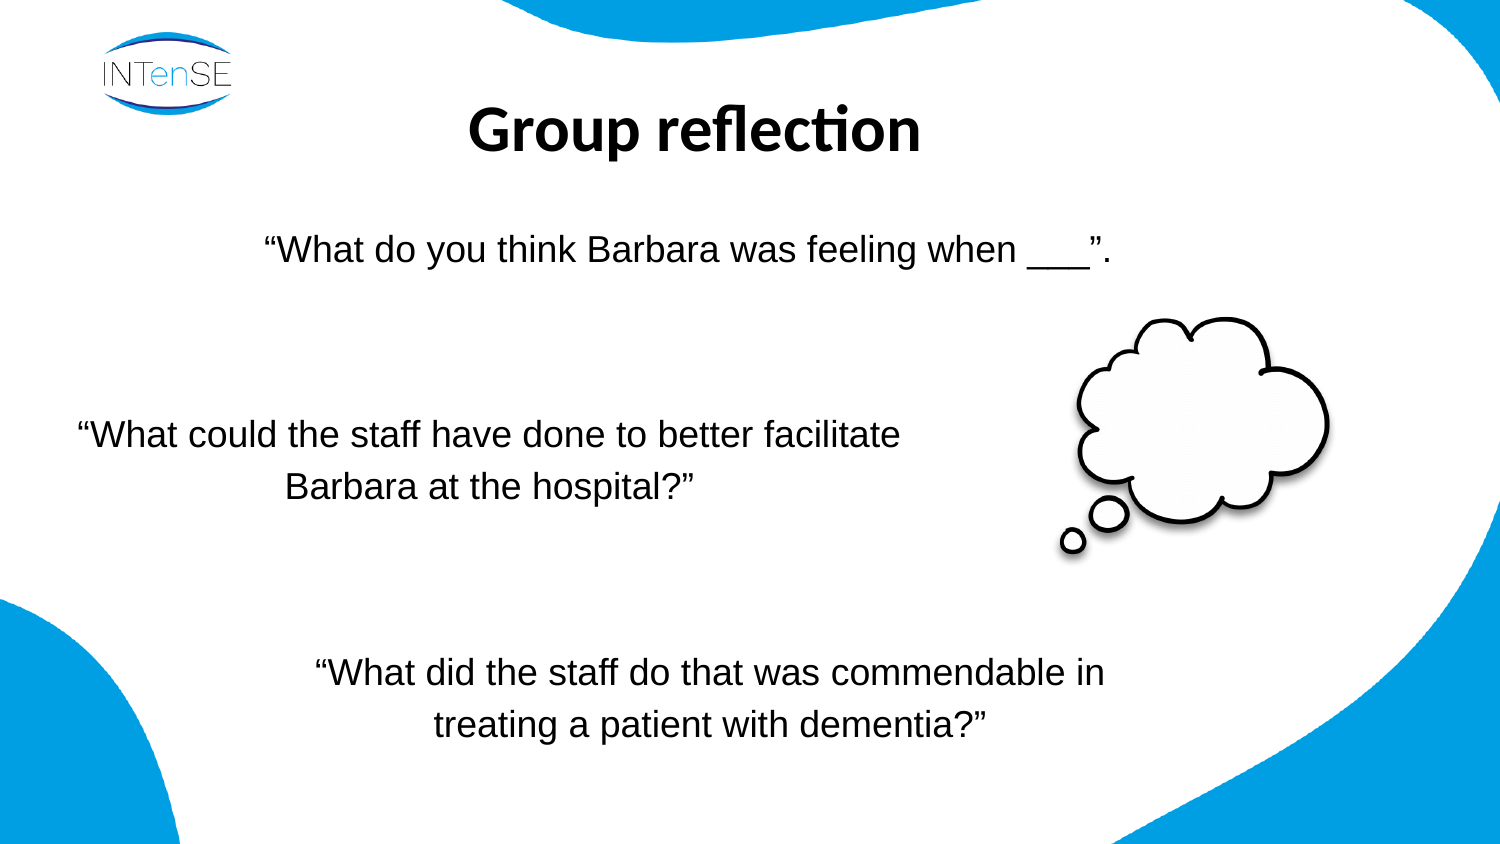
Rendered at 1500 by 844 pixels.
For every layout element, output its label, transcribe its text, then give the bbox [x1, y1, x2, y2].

picture [0, 0, 1500, 844]
title Group reflection [136, 76, 1285, 218]
text_box “What could the staff have done to better facilitate Barbara at the hospital?” [42, 396, 937, 515]
text_box “What did the staff do that was commendable in treating a patient with dementia?” [263, 633, 1158, 753]
text_box “What do you think Barbara was feeling when ___”. [249, 211, 1144, 278]
